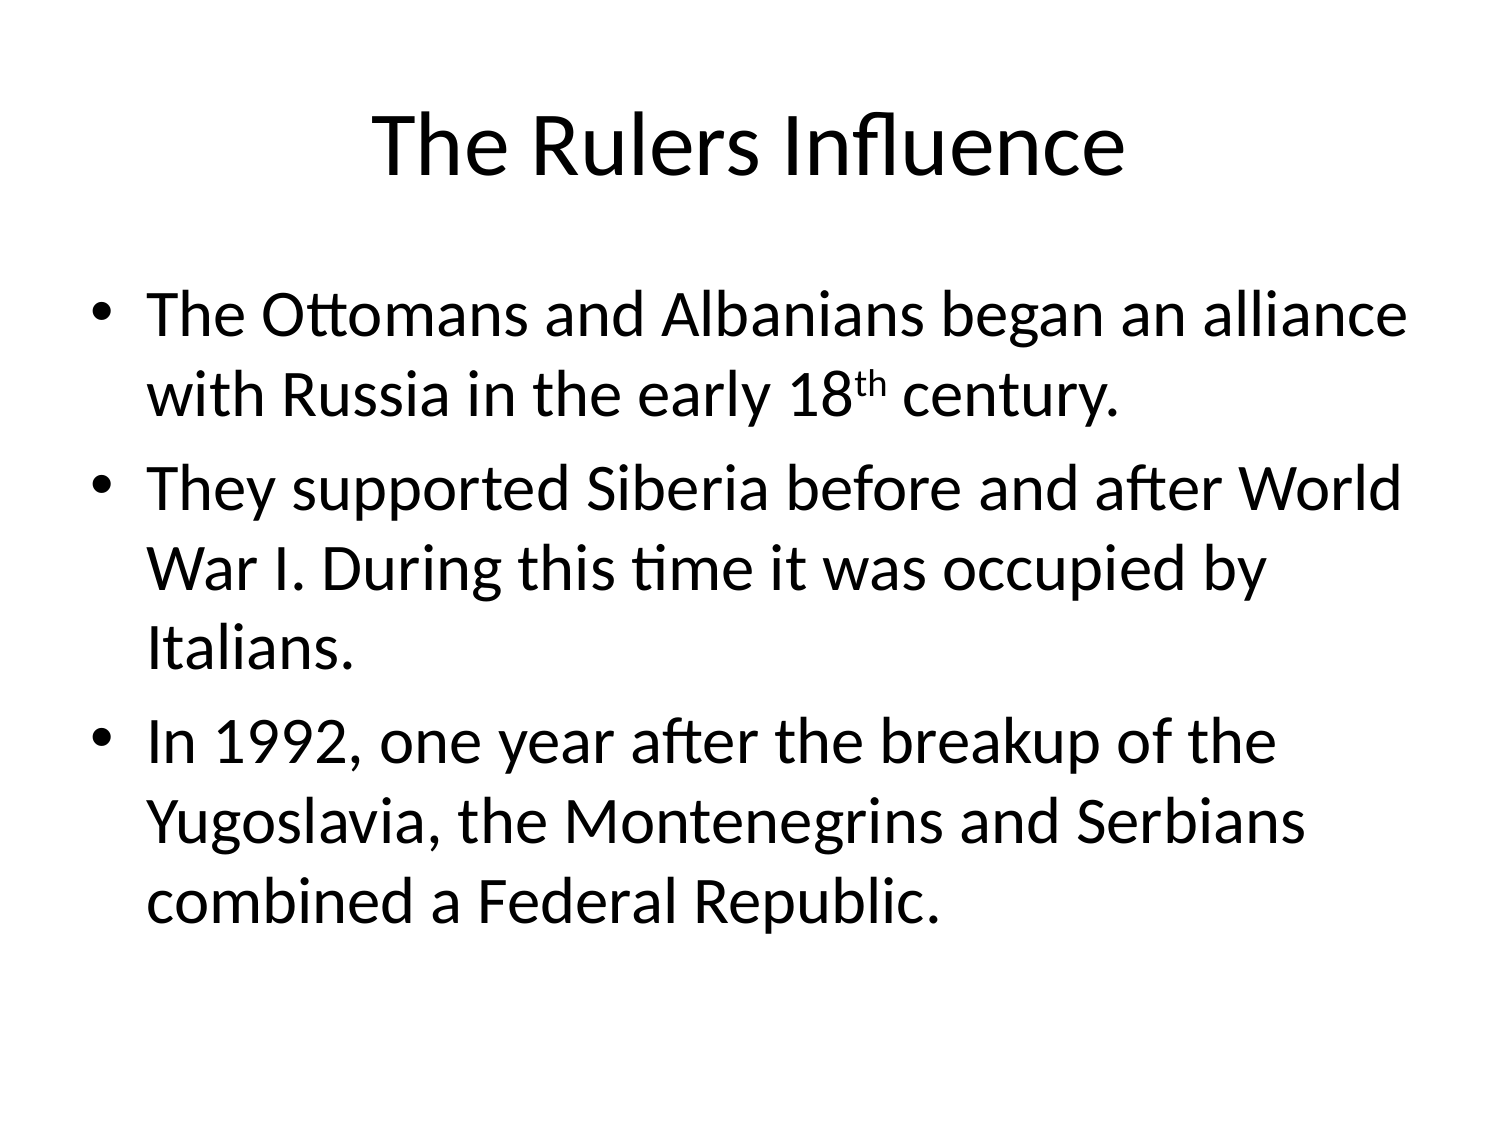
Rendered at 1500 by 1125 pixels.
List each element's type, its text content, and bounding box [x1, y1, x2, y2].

list The Ottomans and Albanians began an alliance with Russia in the early 18th century. They supported Siberia before and after World War I. During this time it was occupied by Italians. In 1992, one year after the breakup of the Yugoslavia, the Montenegrins and Serbians combined a Federal Republic. [75, 262, 1425, 1005]
title The Rulers Influence [75, 45, 1425, 233]
